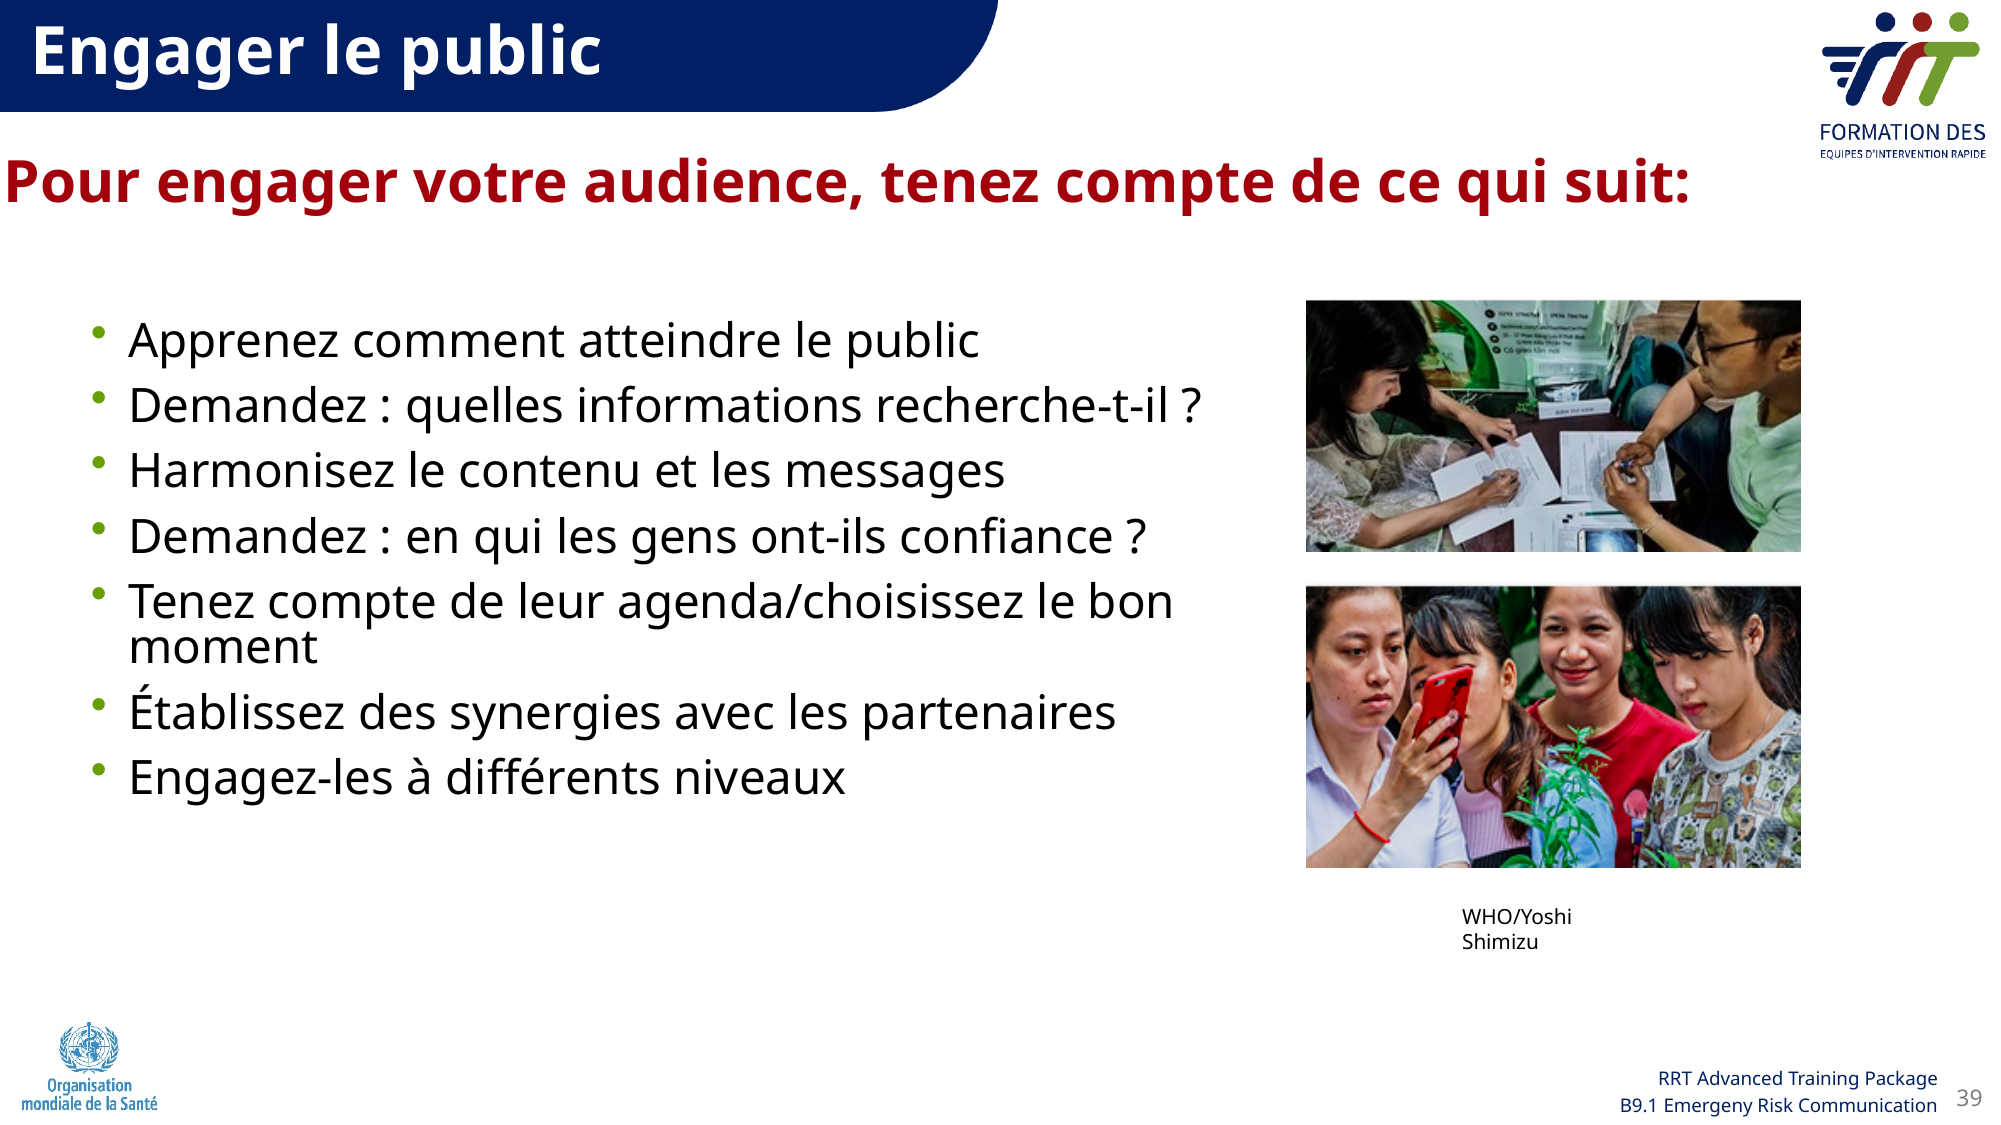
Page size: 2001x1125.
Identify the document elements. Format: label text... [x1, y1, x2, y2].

text_box WHO/Yoshi Shimizu [1454, 896, 1653, 962]
picture [1305, 298, 1801, 553]
picture [0, 0, 999, 112]
list Apprenez comment atteindre le public Demandez : quelles informations recherche-t-il ? Harmonisez le contenu et les messages Demandez : en qui les gens ont-ils confiance ? Tenez compte de leur agenda/choisissez le bon moment Établissez des synergies avec les partenaires Engagez-les à différents niveaux [82, 312, 1222, 842]
picture [1306, 581, 1801, 868]
text_box Pour engager votre audience, tenez compte de ce qui suit: [0, 149, 1700, 221]
text_box Engager le public [22, 0, 1401, 106]
picture [1820, 11, 1986, 160]
picture [20, 1020, 158, 1111]
